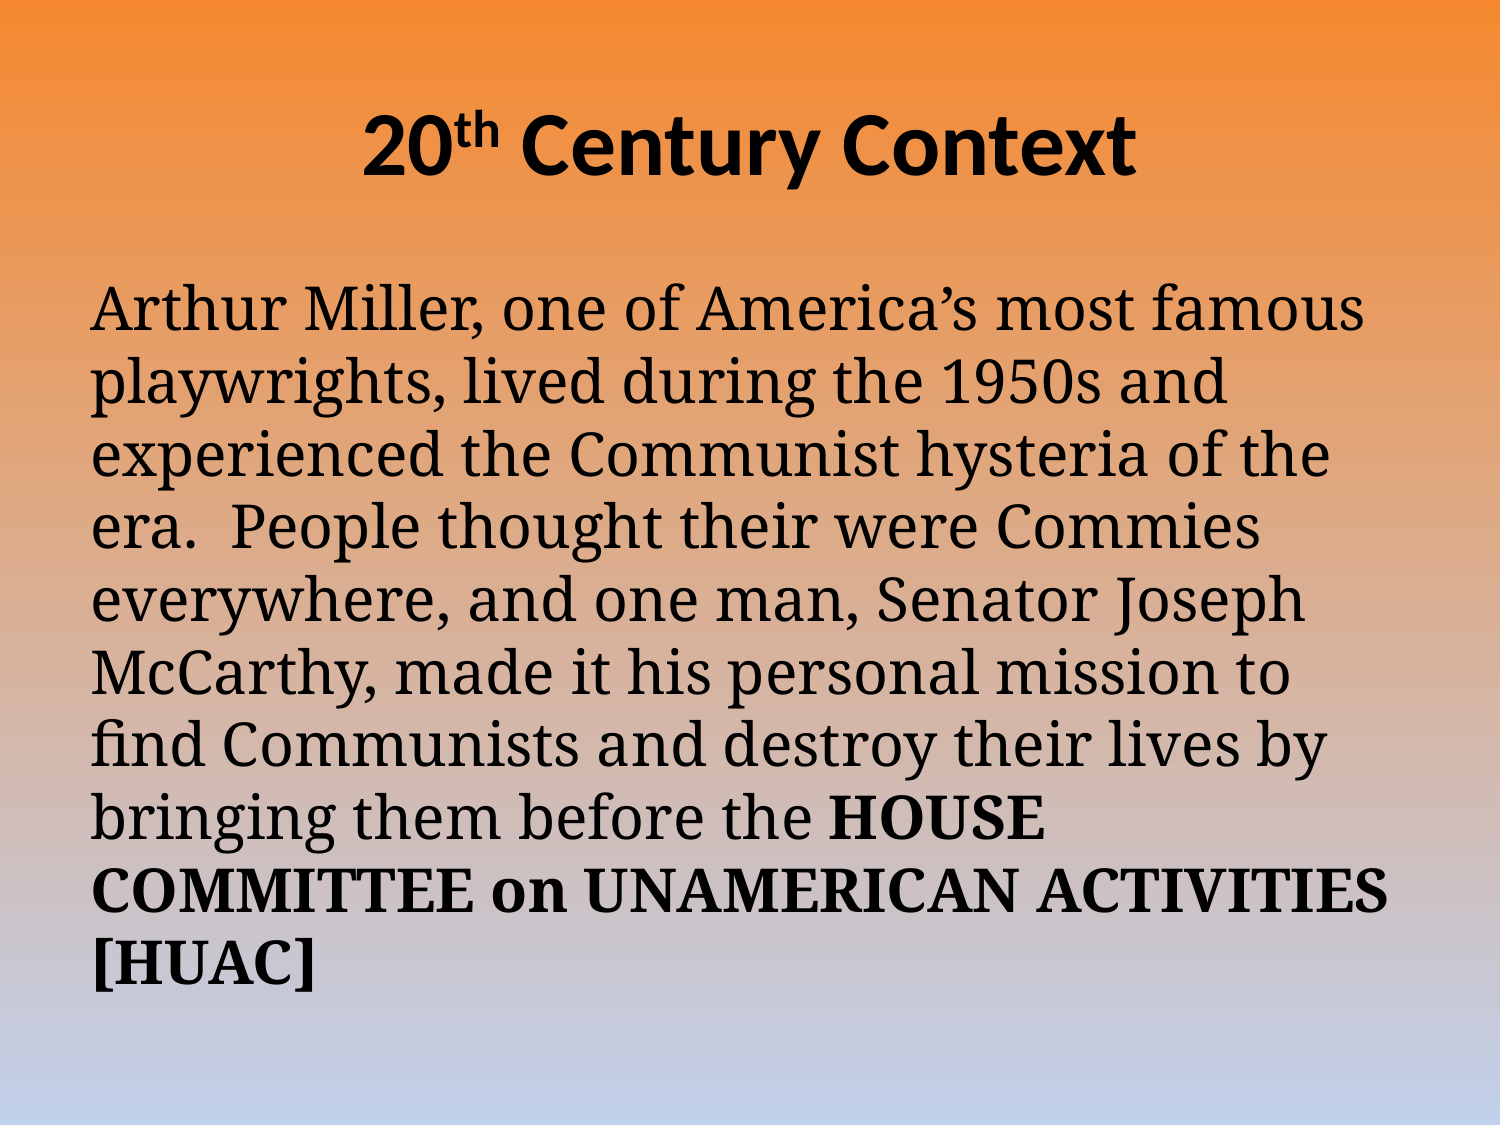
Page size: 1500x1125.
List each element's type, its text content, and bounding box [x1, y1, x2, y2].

title 20th Century Context [75, 45, 1425, 233]
list Arthur Miller, one of America’s most famous playwrights, lived during the 1950s and experienced the Communist hysteria of the era. People thought their were Commies everywhere, and one man, Senator Joseph McCarthy, made it his personal mission to find Communists and destroy their lives by bringing them before the HOUSE COMMITTEE on UNAMERICAN ACTIVITIES [HUAC] [75, 262, 1425, 1005]
